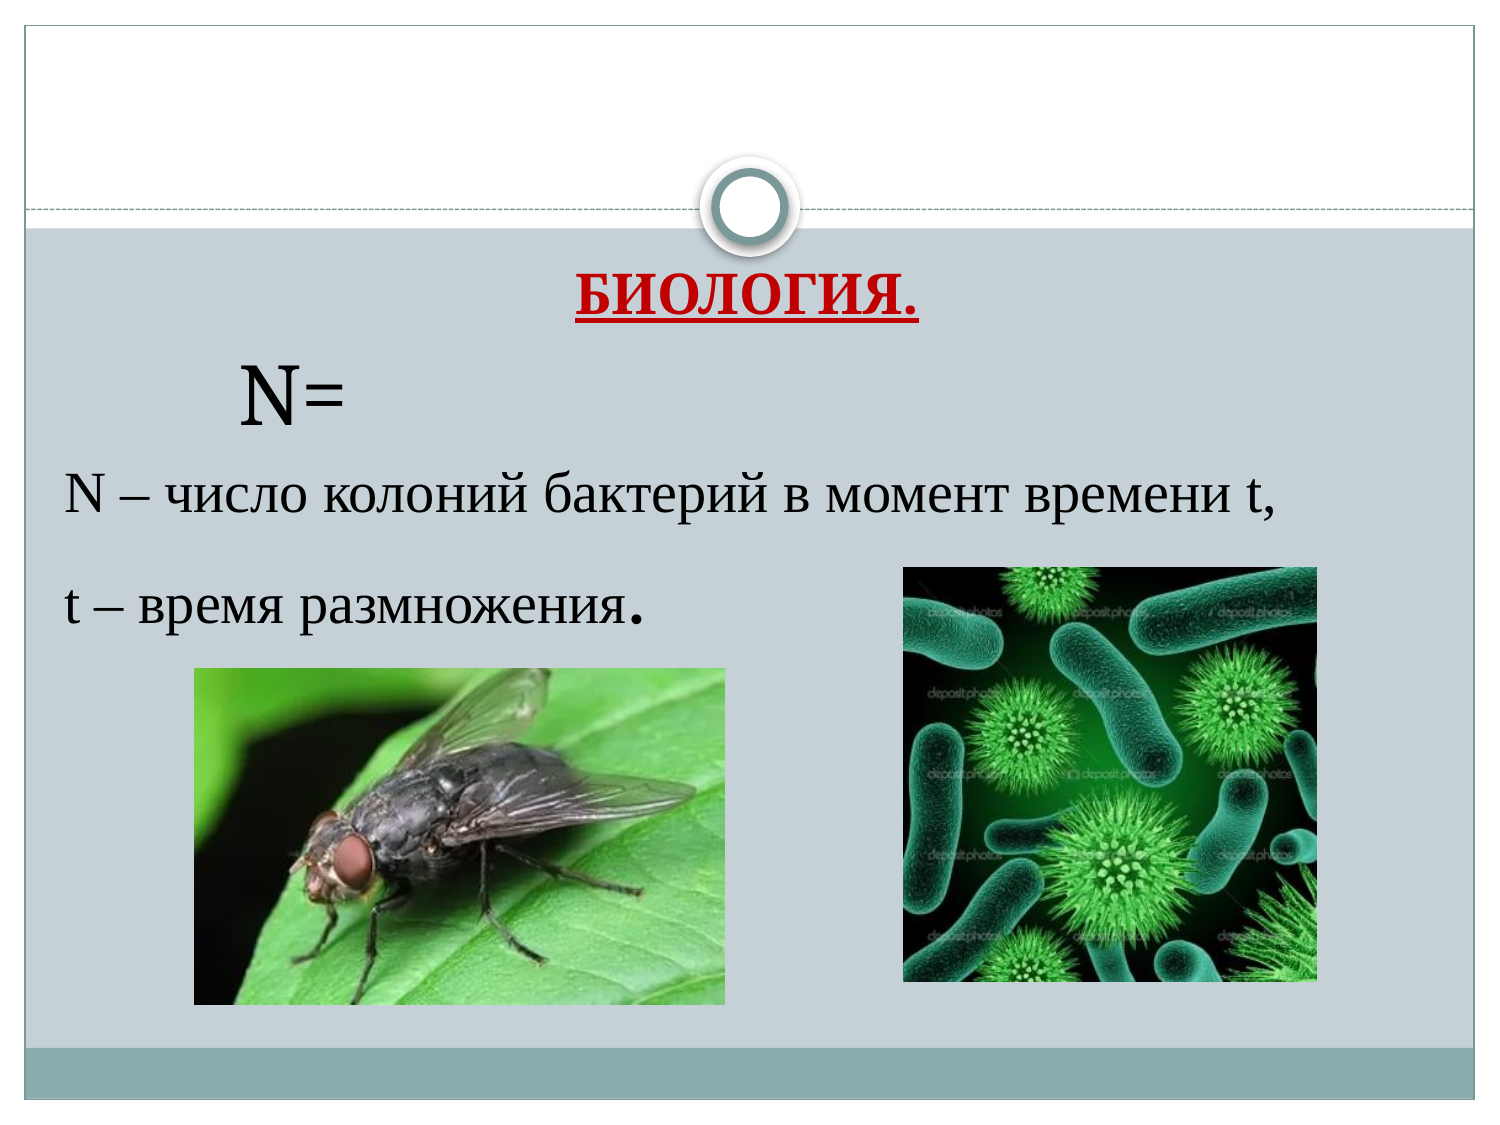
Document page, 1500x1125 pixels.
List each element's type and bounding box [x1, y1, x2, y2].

picture [194, 668, 725, 1005]
picture [903, 567, 1318, 982]
